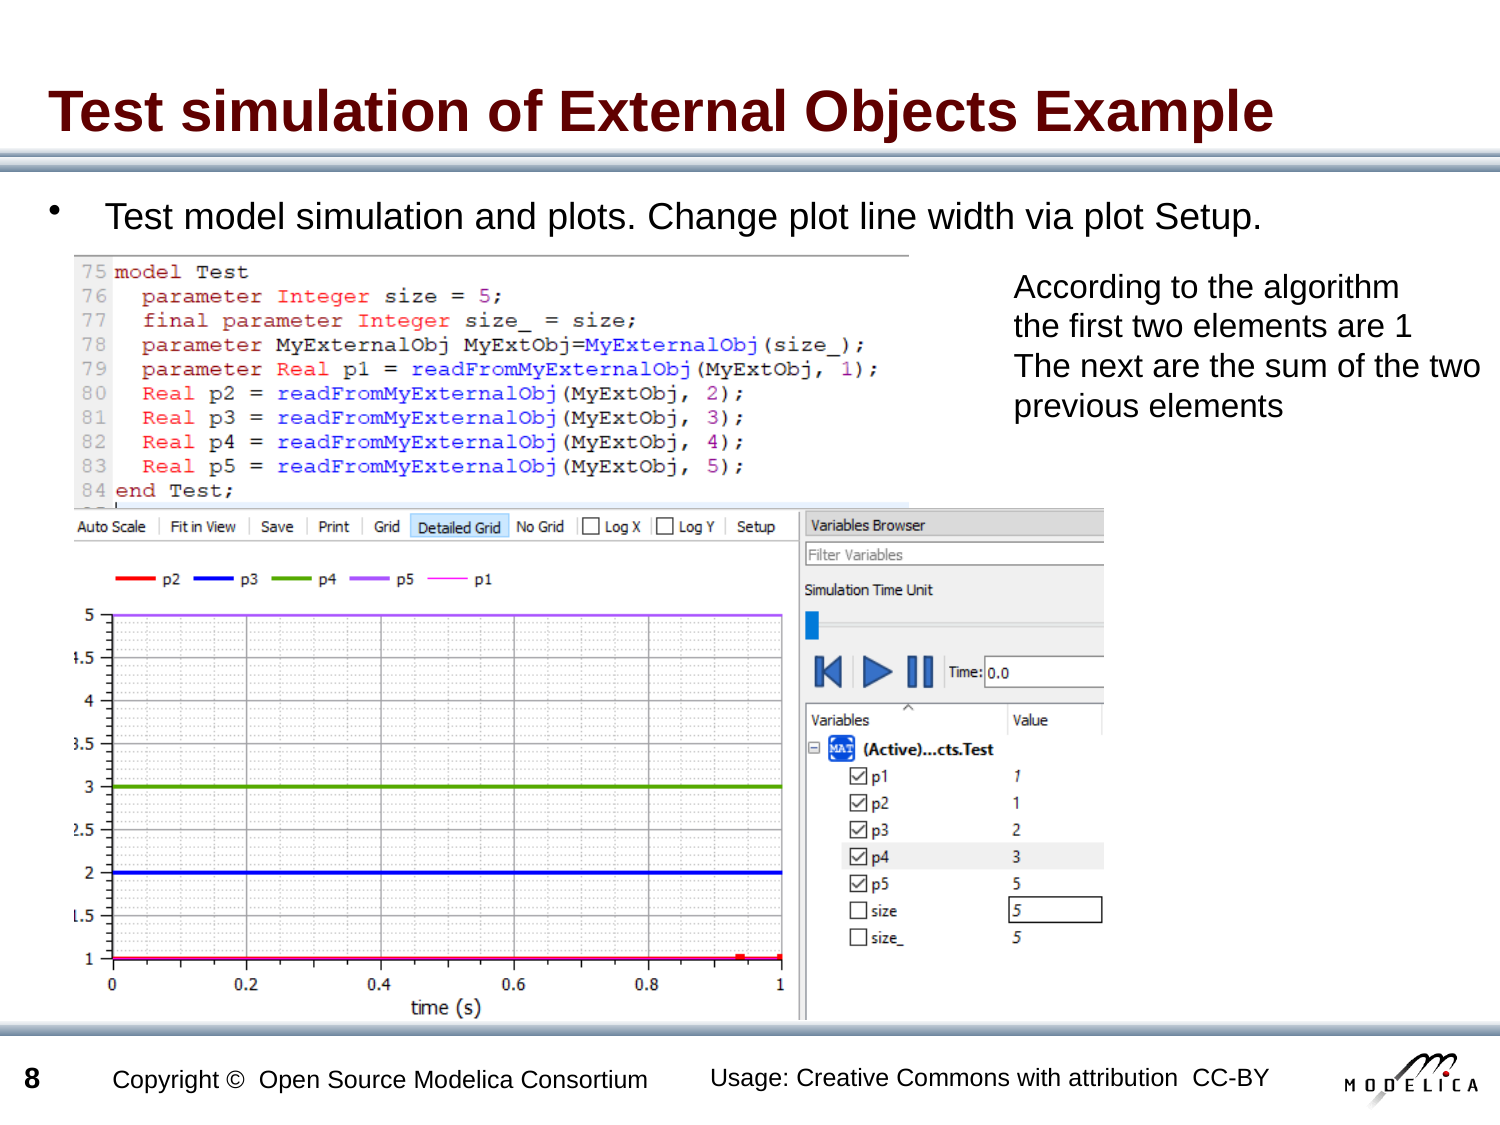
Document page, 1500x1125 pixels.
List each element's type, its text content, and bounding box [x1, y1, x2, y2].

title Test simulation of External Objects Example [33, 66, 1474, 150]
picture [1340, 1049, 1482, 1113]
list Test model simulation and plots. Change plot line width via plot Setup. [33, 184, 1354, 274]
text_box According to the algorithm the first two elements are 1 The next are the sum of the two previous elements [998, 257, 1497, 432]
picture [74, 254, 1104, 1021]
